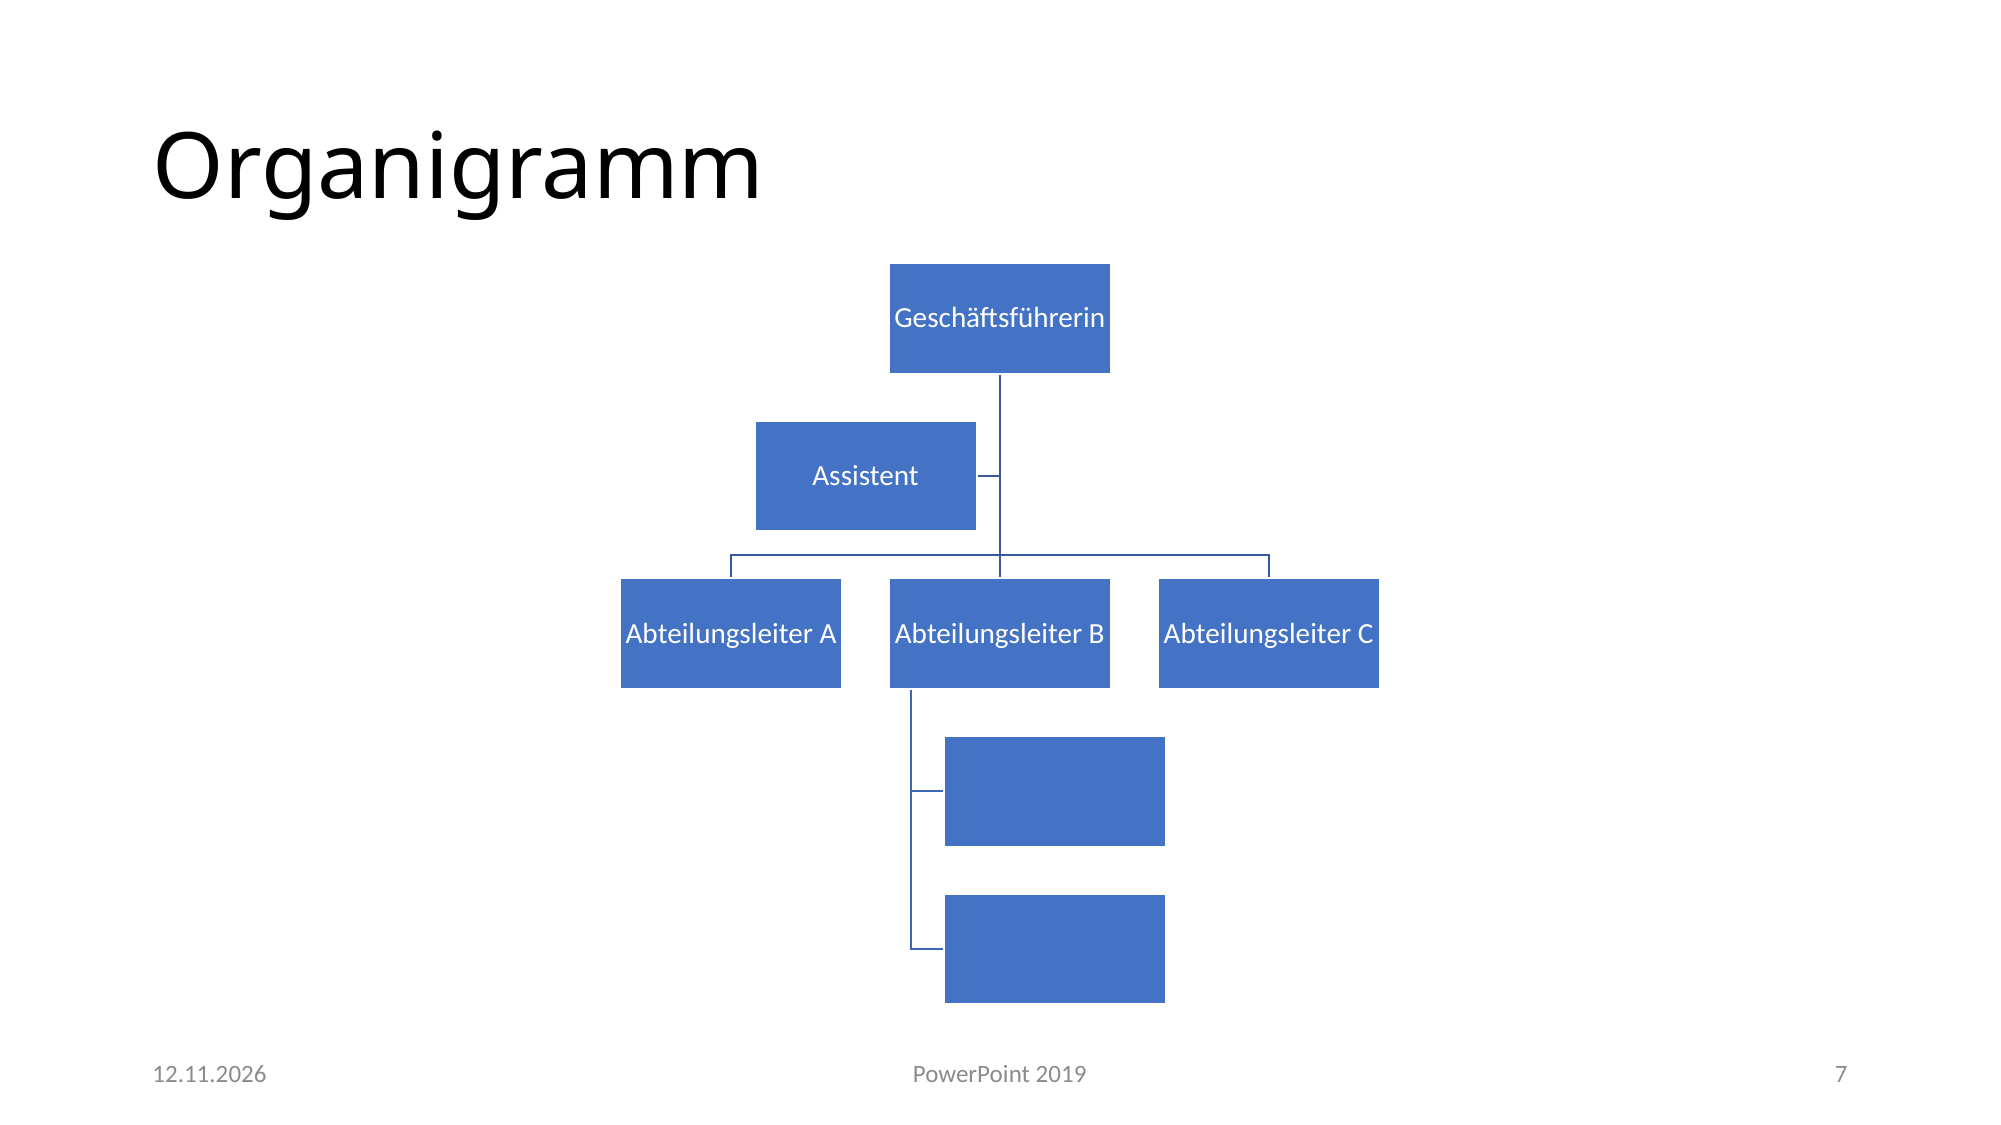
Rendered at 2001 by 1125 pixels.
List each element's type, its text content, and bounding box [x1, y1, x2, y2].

footer PowerPoint 2019 [662, 1042, 1338, 1103]
slide_number 7 [1412, 1042, 1863, 1103]
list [324, 262, 1675, 1005]
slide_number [137, 1042, 588, 1103]
title Organigramm [137, 59, 1863, 278]
